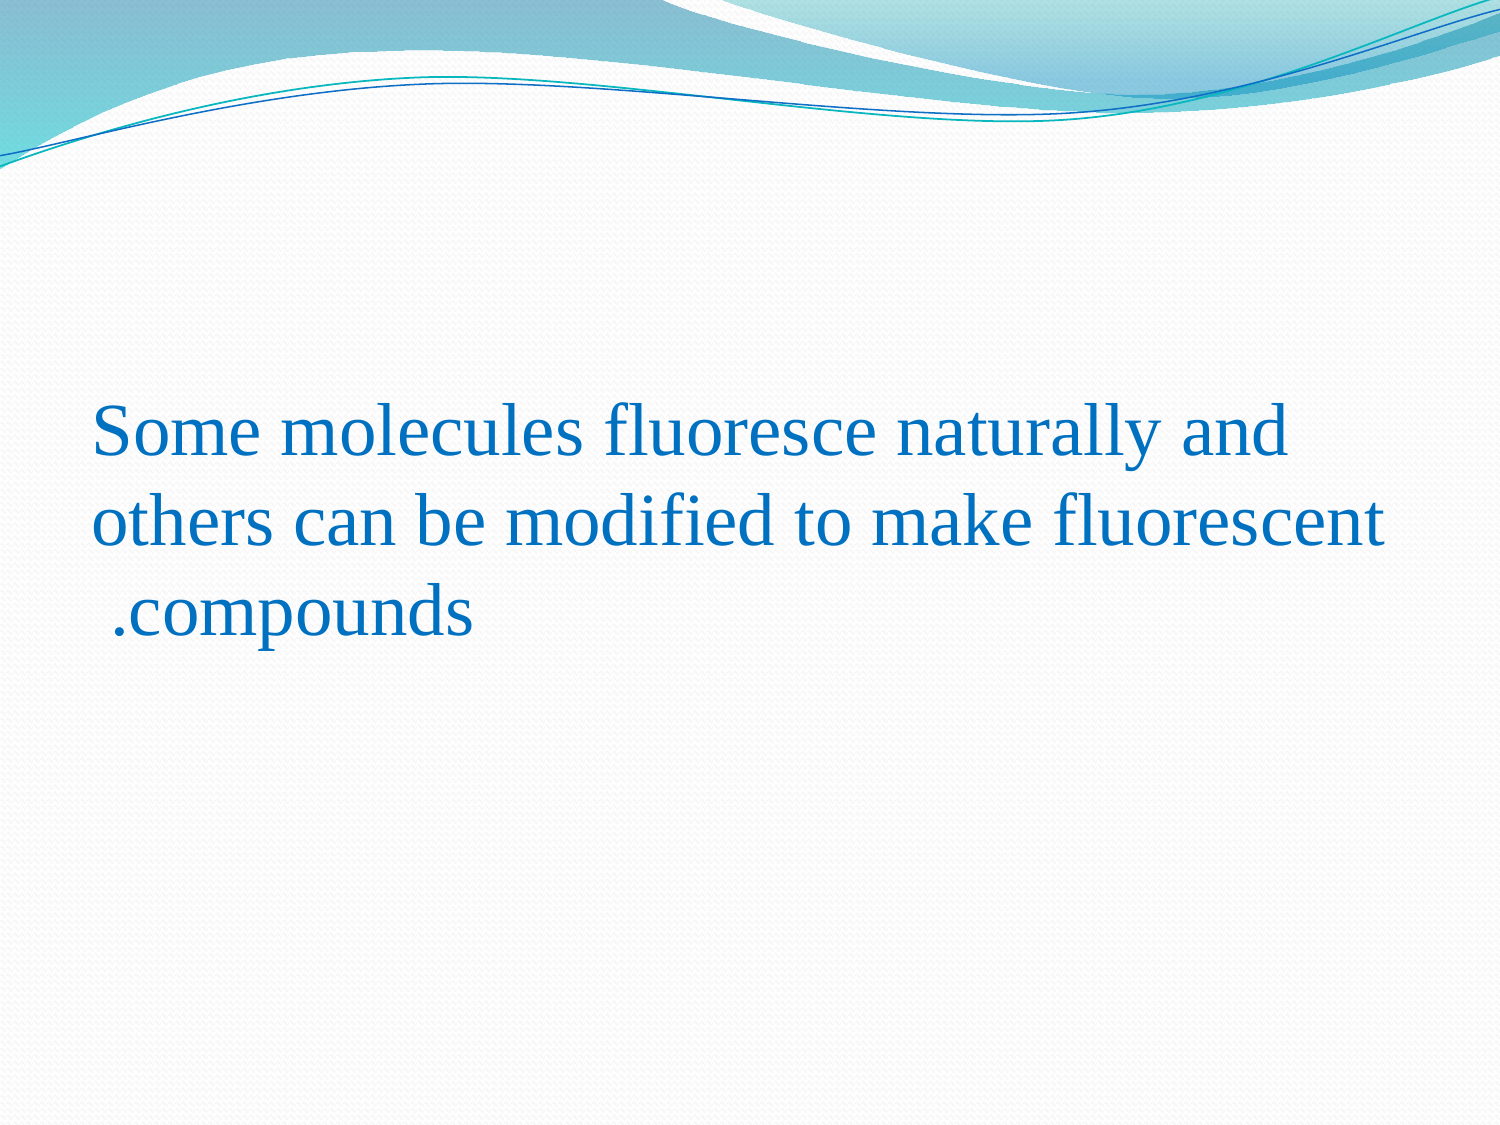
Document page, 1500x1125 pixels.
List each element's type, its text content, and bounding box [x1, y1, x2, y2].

text_box Some molecules fluoresce naturally and others can be modified to make fluorescent compounds. [76, 373, 1413, 659]
